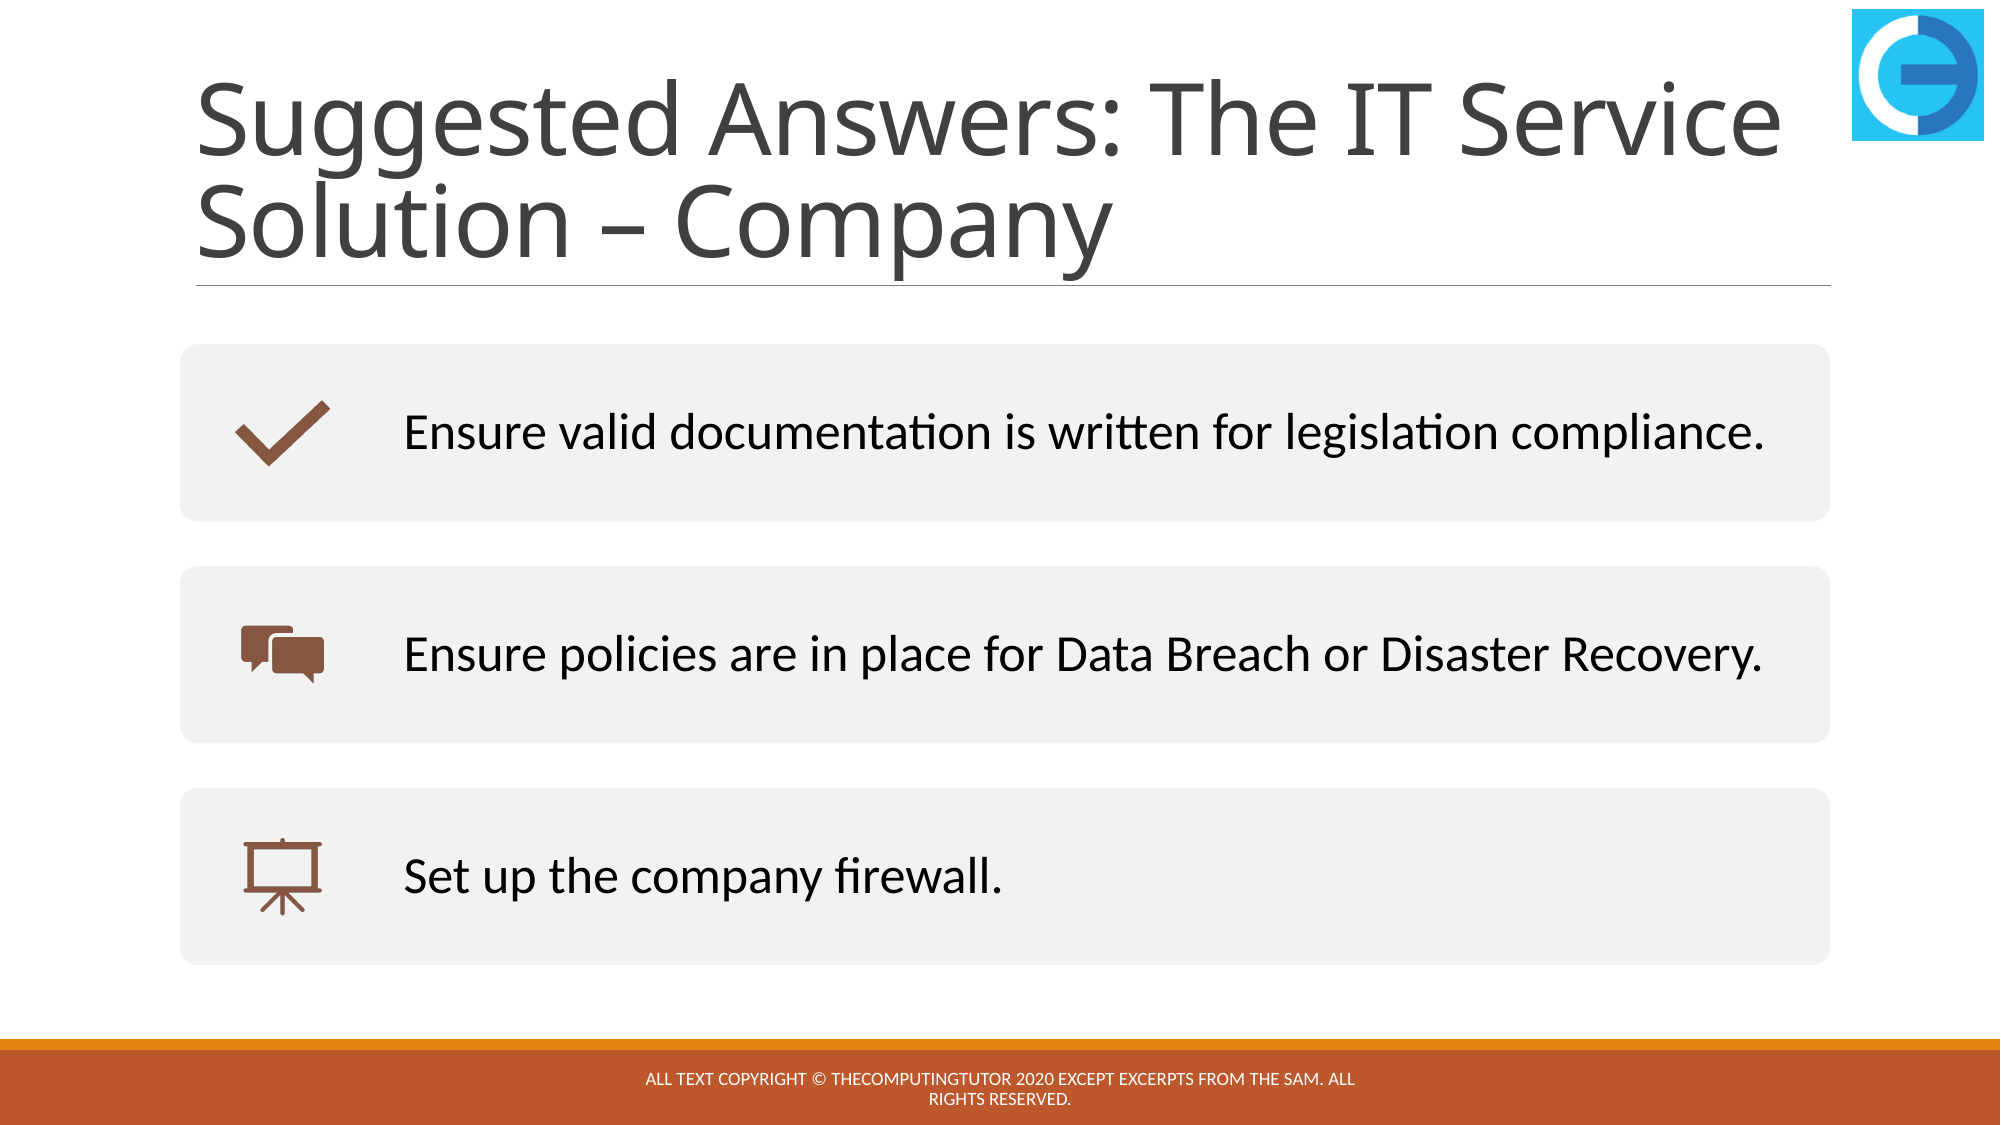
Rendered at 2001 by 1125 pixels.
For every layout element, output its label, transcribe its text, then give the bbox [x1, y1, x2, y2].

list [179, 343, 1831, 966]
footer All text copyright © TheComputingTutor 2020 except excerpts from the SAM. All rights Reserved. [604, 1059, 1396, 1120]
picture [1852, 9, 1984, 141]
title Suggested Answers: The IT Service Solution – Company [180, 47, 1830, 285]
